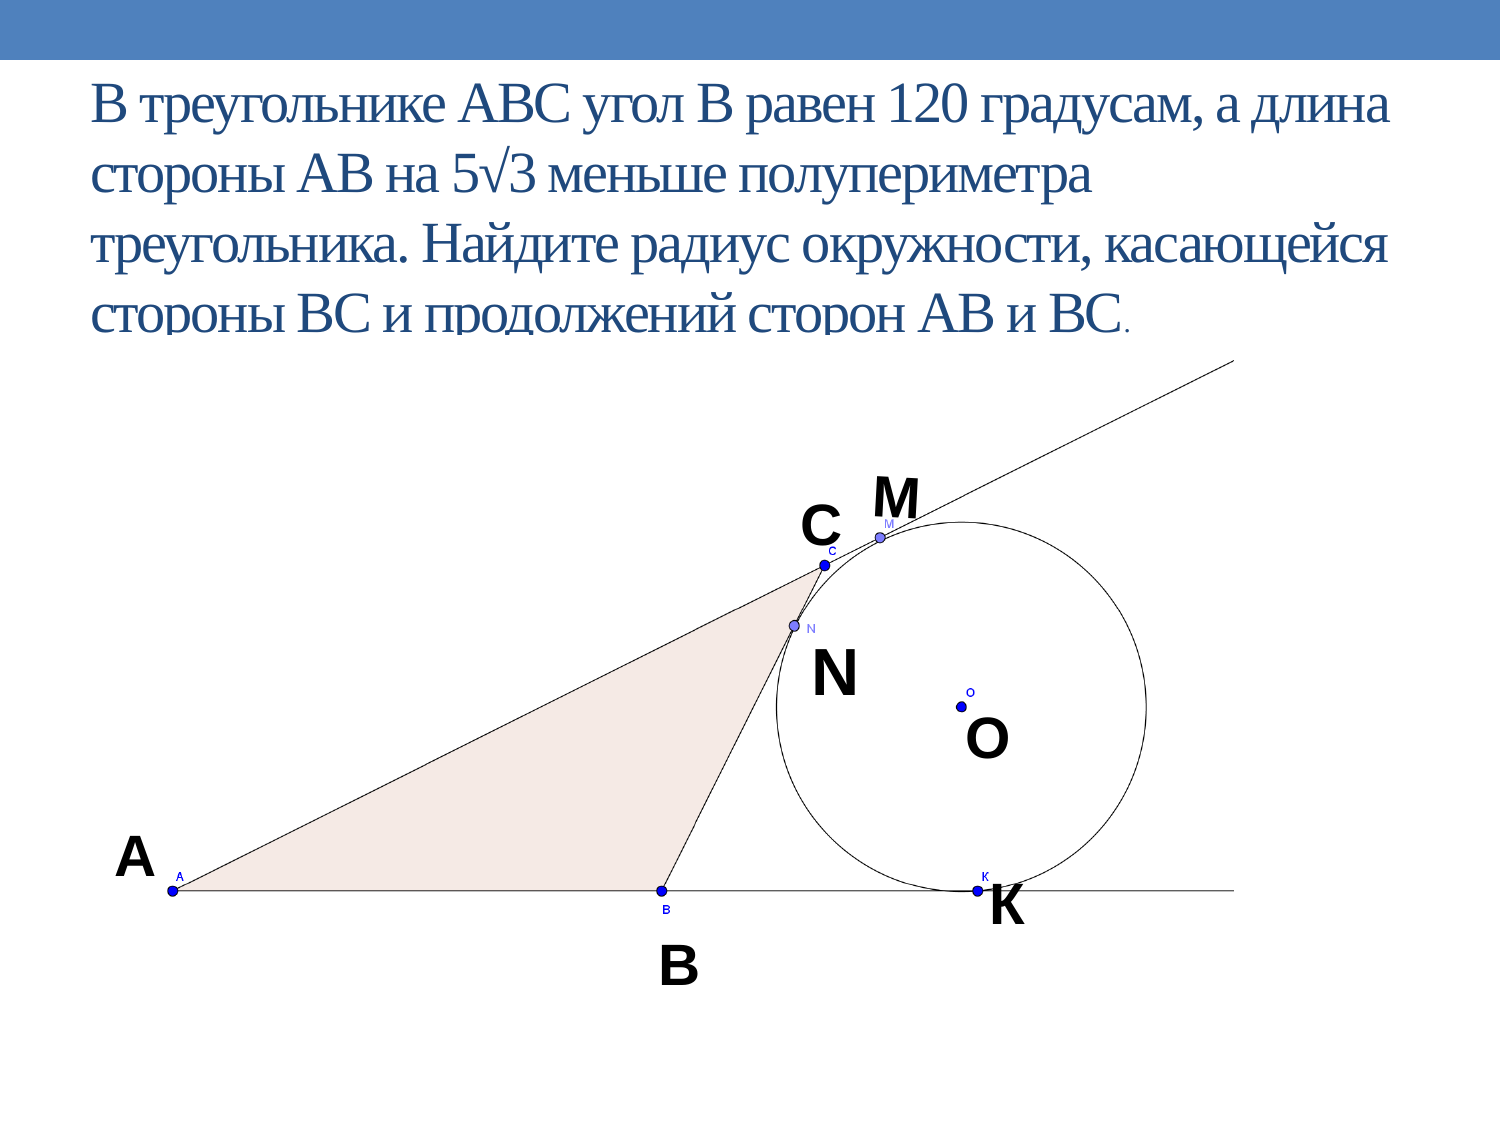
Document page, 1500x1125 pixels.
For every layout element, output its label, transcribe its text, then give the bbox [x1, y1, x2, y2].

title В треугольнике АВС угол В равен 120 градусам, а длина стороны АВ на 5√3 меньше полупериметра треугольника. Найдите радиус окружности, касающейся стороны ВС и продолжений сторон АВ и ВС. [75, 87, 1425, 250]
text_box А [100, 810, 155, 896]
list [158, 334, 1234, 1125]
